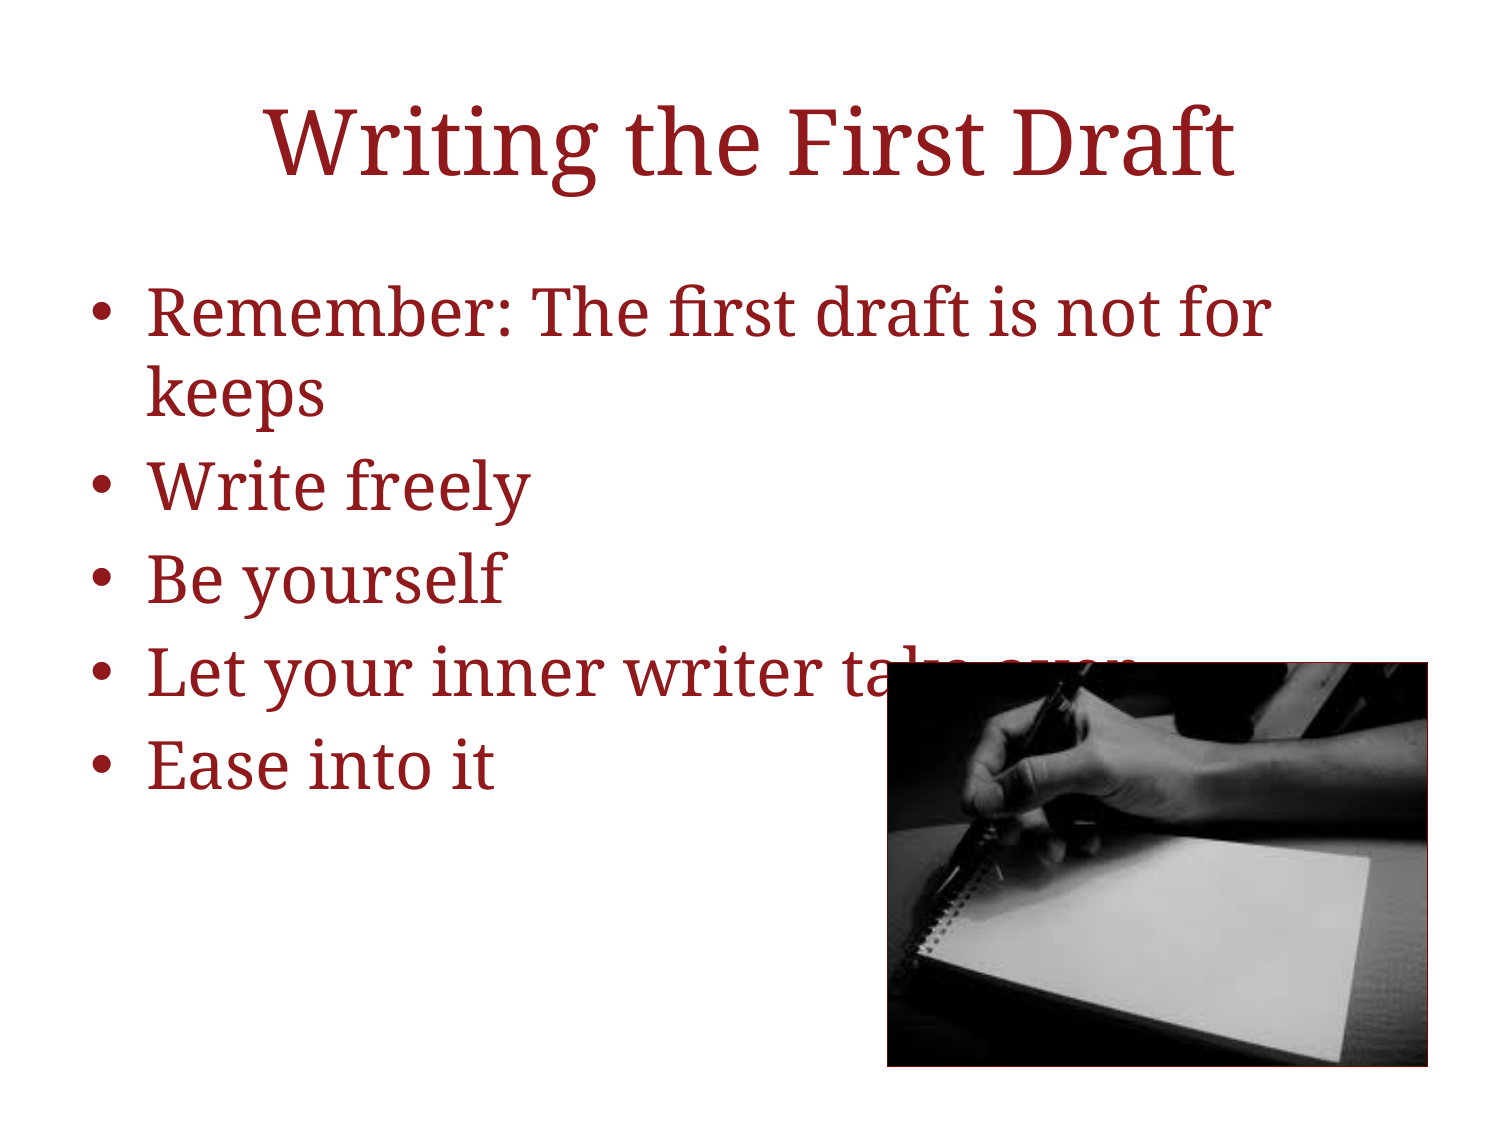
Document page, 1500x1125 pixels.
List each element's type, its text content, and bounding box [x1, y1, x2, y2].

title Writing the First Draft [75, 45, 1425, 233]
list Remember: The first draft is not for keeps Write freely Be yourself Let your inner writer take over Ease into it [75, 262, 1425, 1005]
picture [887, 662, 1428, 1067]
